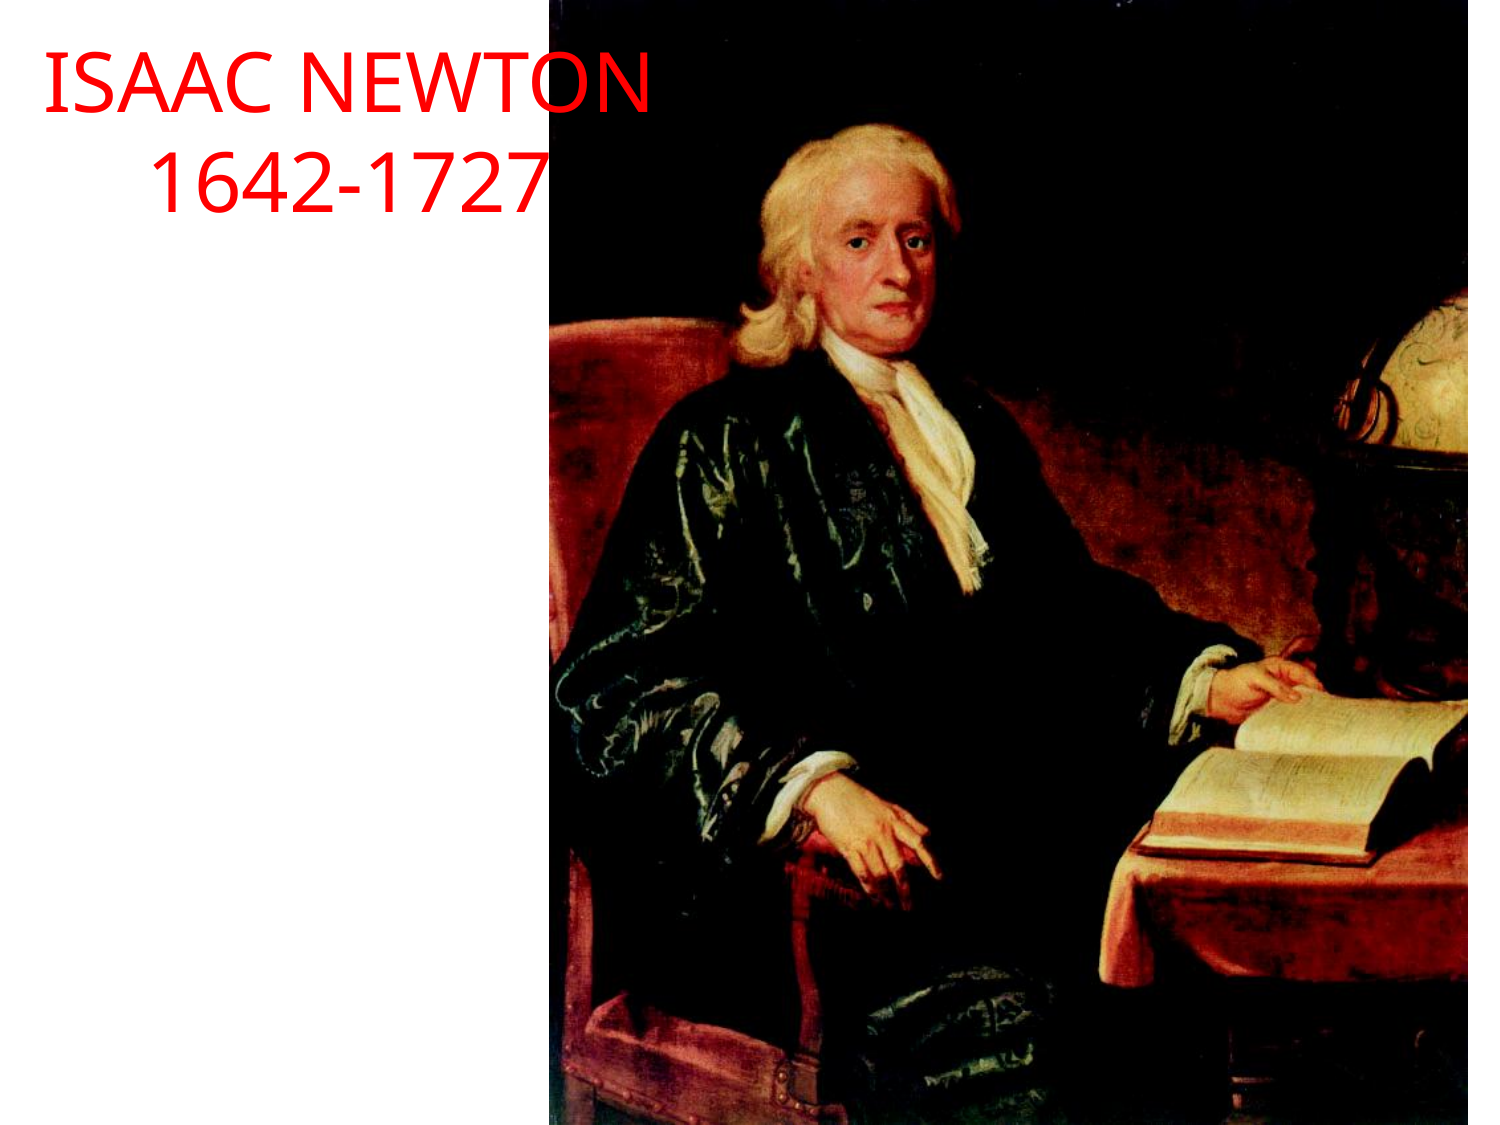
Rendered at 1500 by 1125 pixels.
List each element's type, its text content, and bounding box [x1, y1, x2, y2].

picture [549, 0, 1468, 1125]
title ISAAC NEWTON 1642-1727 [0, 37, 544, 220]
